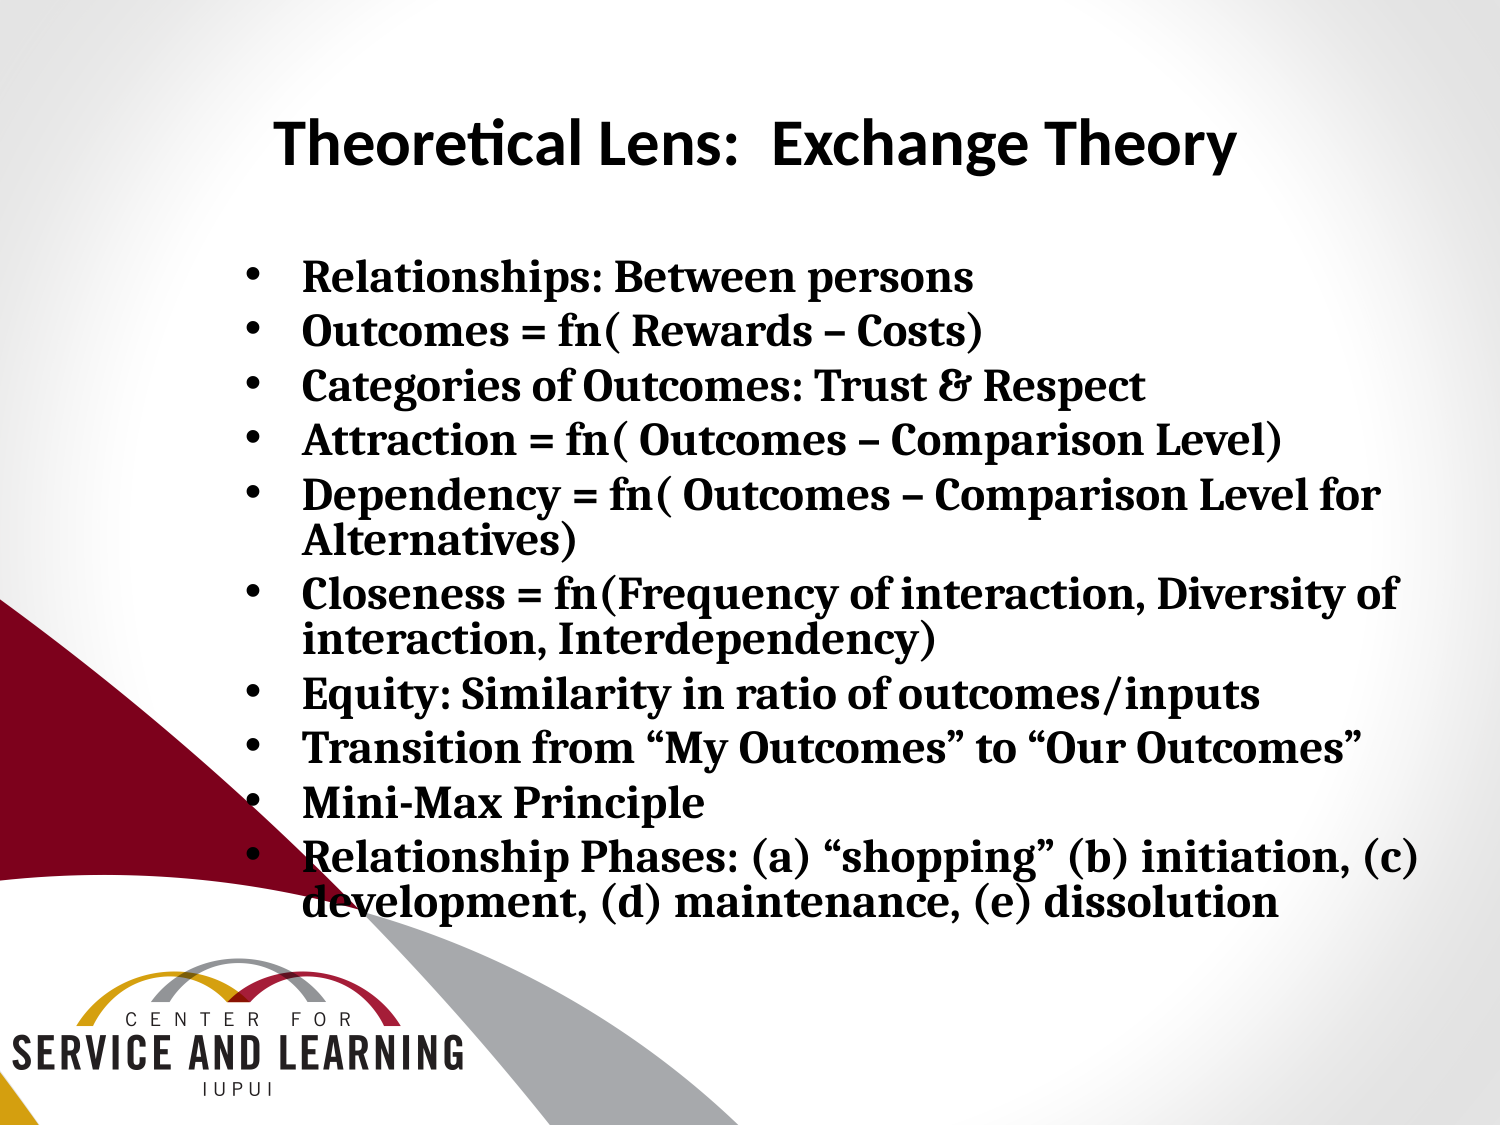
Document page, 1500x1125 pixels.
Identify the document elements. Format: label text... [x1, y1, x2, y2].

title Theoretical Lens: Exchange Theory [37, 45, 1475, 313]
picture [0, 0, 1500, 1125]
list Relationships: Between persons Outcomes = fn( Rewards – Costs) Categories of Outcomes: Trust & Respect Attraction = fn( Outcomes – Comparison Level) Dependency = fn( Outcomes – Comparison Level for Alternatives) Closeness = fn(Frequency of interaction, Diversity of interaction, Interdependency) Equity: Similarity in ratio of outcomes/inputs Transition from “My Outcomes” to “Our Outcomes” Mini-Max Principle Relationship Phases: (a) “shopping” (b) initiation, (c) development, (d) maintenance, (e) dissolution [229, 192, 1475, 935]
